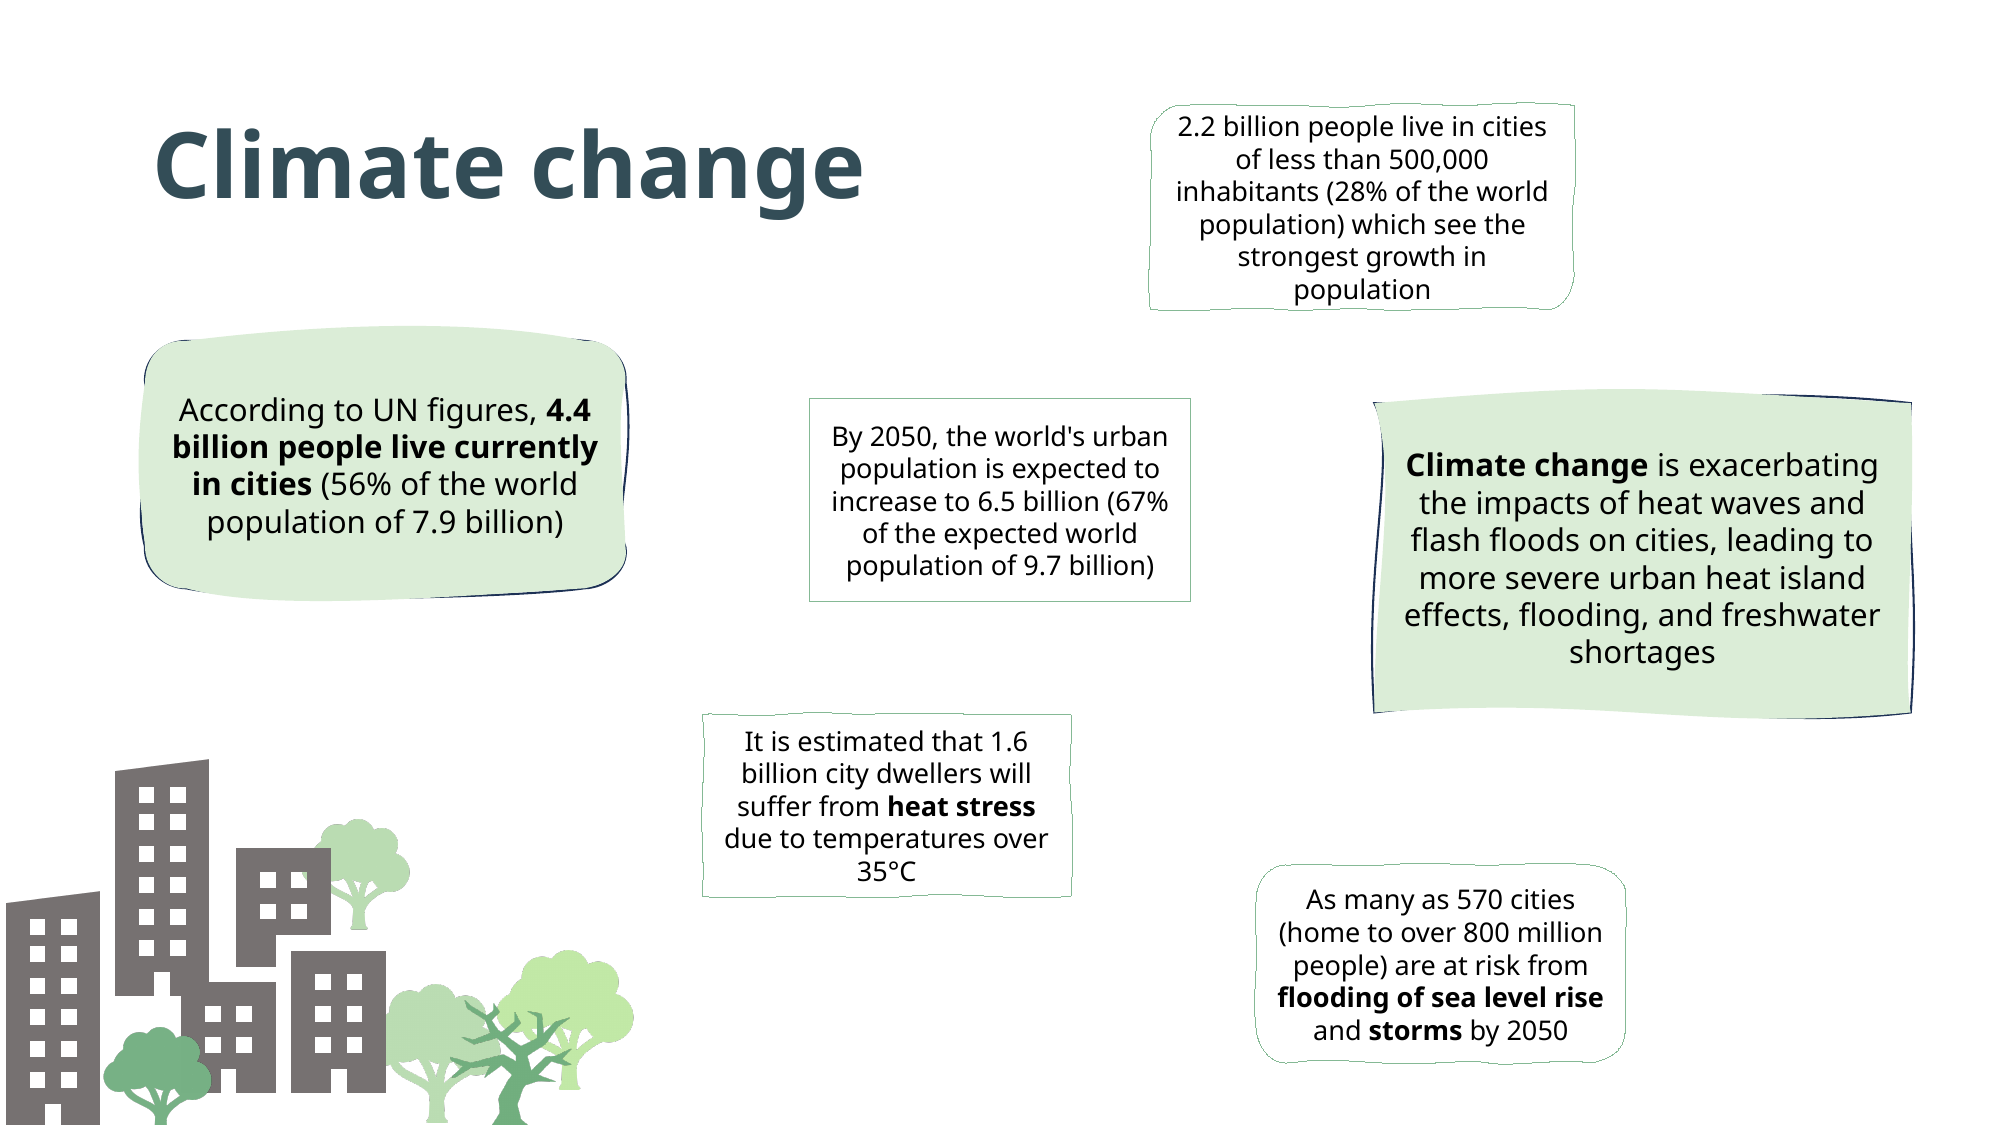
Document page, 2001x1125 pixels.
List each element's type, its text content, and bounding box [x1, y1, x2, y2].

text_box Climate change is exacerbating the impacts of heat waves and flash floods on cities, leading to more severe urban heat island effects, flooding, and freshwater shortages [1370, 389, 1916, 720]
title Climate change [137, 59, 1863, 278]
text_box According to UN figures, 4.4 billion people live currently in cities (56% of the world population of 7.9 billion) [138, 325, 630, 602]
list By 2050, the world's urban population is expected to increase to 6.5 billion (67% of the expected world population of 9.7 billion) [809, 398, 1191, 602]
text_box As many as 570 cities (home to over 800 million people) are at risk from flooding of sea level rise and storms by 2050 [1254, 863, 1627, 1065]
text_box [0, 739, 644, 1125]
text_box 2.2 billion people live in cities of less than 500,000 inhabitants (28% of the world population) which see the strongest growth in population [1148, 102, 1576, 311]
text_box It is estimated that 1.6 billion city dwellers will suffer from heat stress due to temperatures over 35°C [700, 712, 1073, 898]
